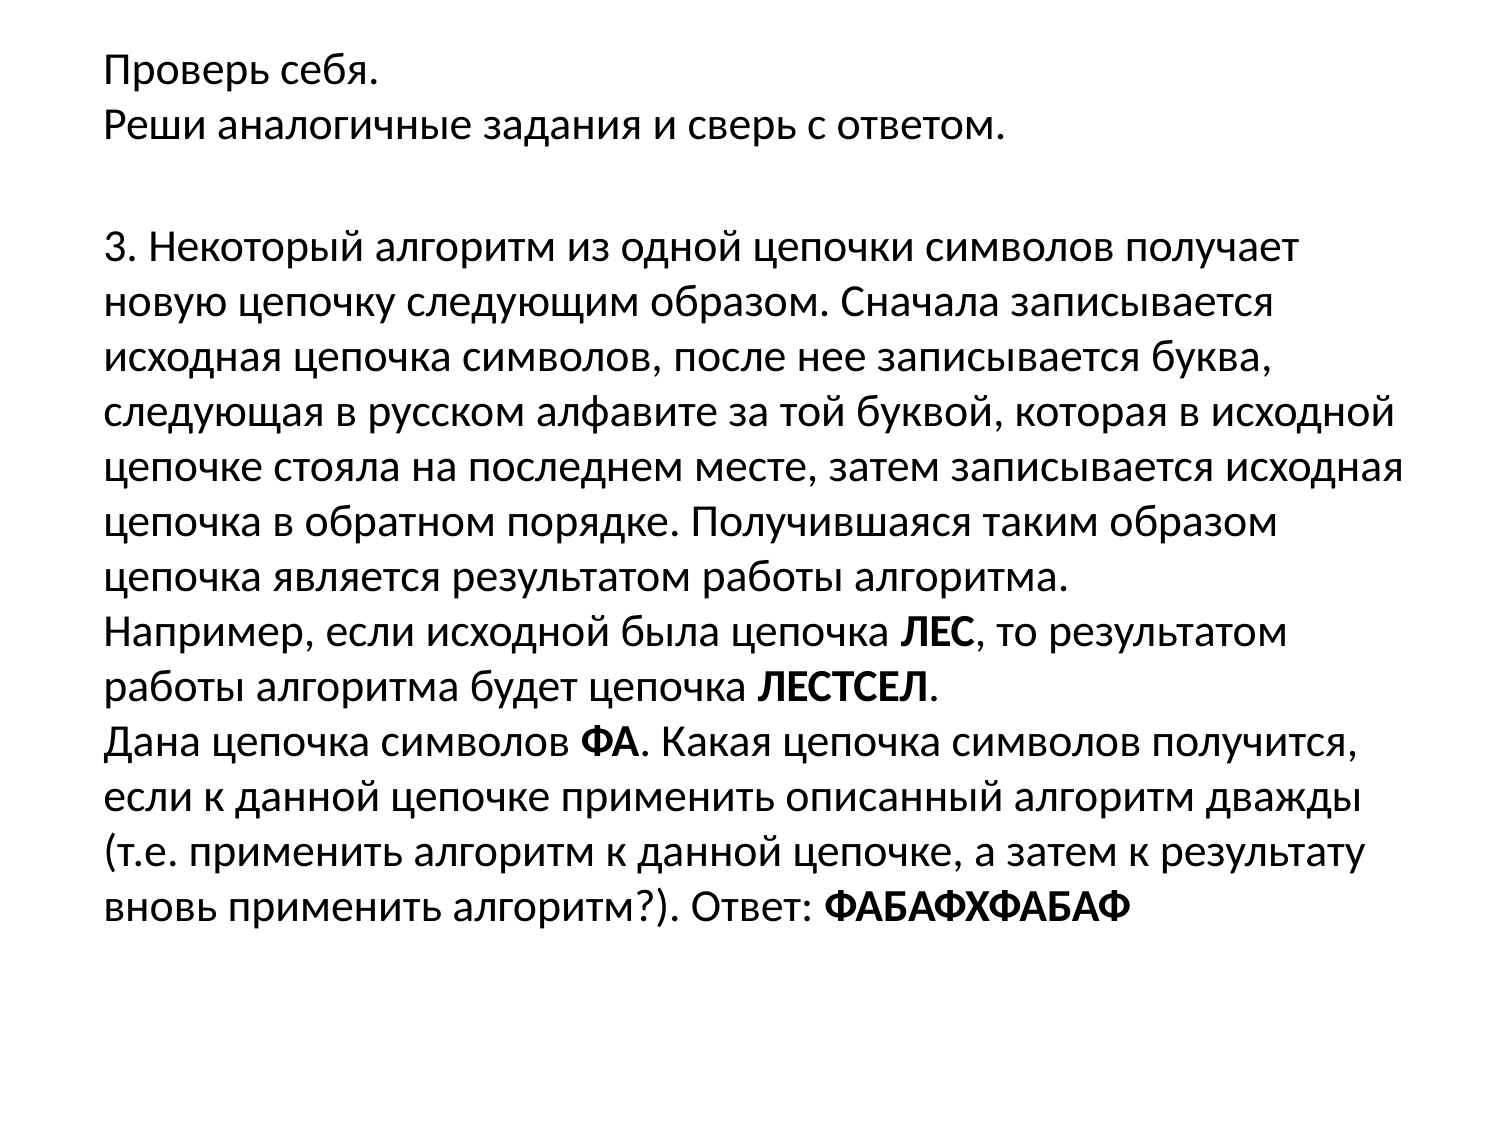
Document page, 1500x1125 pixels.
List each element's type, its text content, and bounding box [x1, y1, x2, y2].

text_box 3. Некоторый алгоритм из одной цепочки символов получает новую цепочку следующим образом. Сначала записывается исходная цепочка символов, после нее записывается буква, следующая в русском алфавите за той буквой, которая в исходной цепочке стояла на последнем месте, затем записывается исходная цепочка в обратном порядке. Получившаяся таким образом цепочка является результатом работы алгоритма. Например, если исходной была цепочка ЛЕС, то результатом работы алгоритма будет цепочка ЛЕСТСЕЛ. Дана цепочка символов ФА. Какая цепочка символов получится, если к данной цепочке применить описанный алгоритм дважды (т.е. применить алгоритм к данной цепочке, а затем к результату вновь применить алгоритм?). Ответ: ФАБАФХФАБАФ [88, 208, 1436, 938]
text_box Проверь себя. Реши аналогичные задания и сверь с ответом. [88, 30, 1081, 156]
